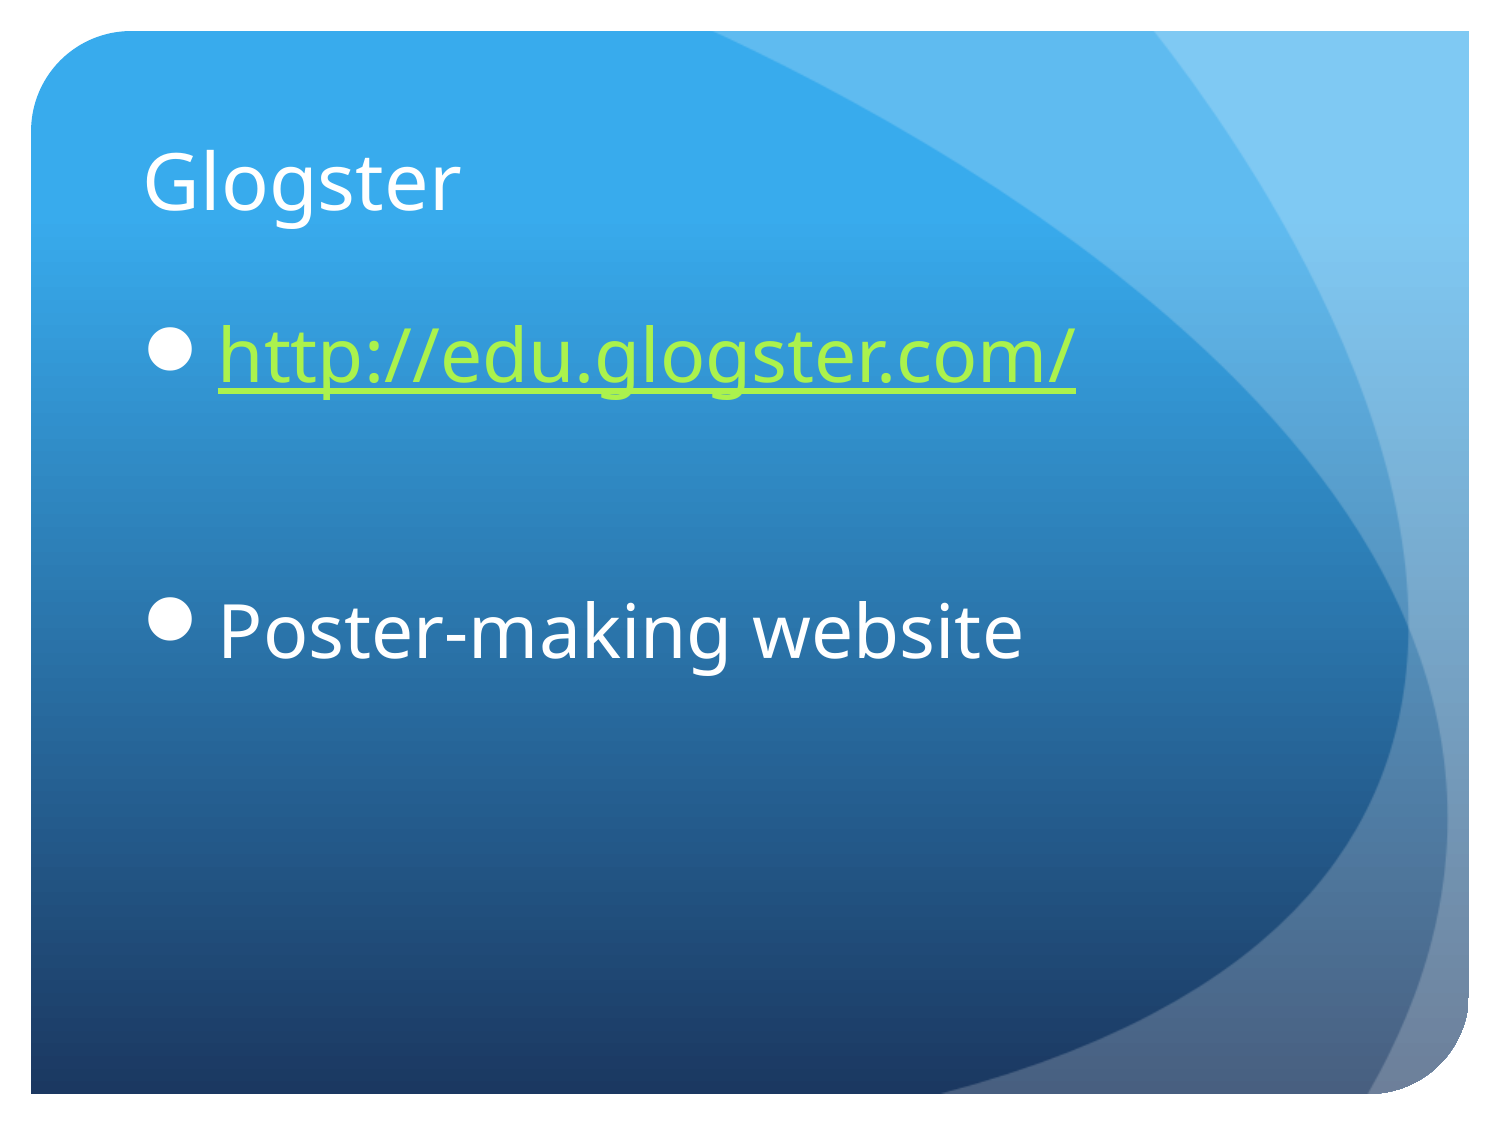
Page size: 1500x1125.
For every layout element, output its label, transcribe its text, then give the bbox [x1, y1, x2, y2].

list http://edu.glogster.com/ Poster-making website [127, 299, 1372, 991]
title Glogster [127, 62, 1372, 234]
picture [24, 30, 1473, 1094]
